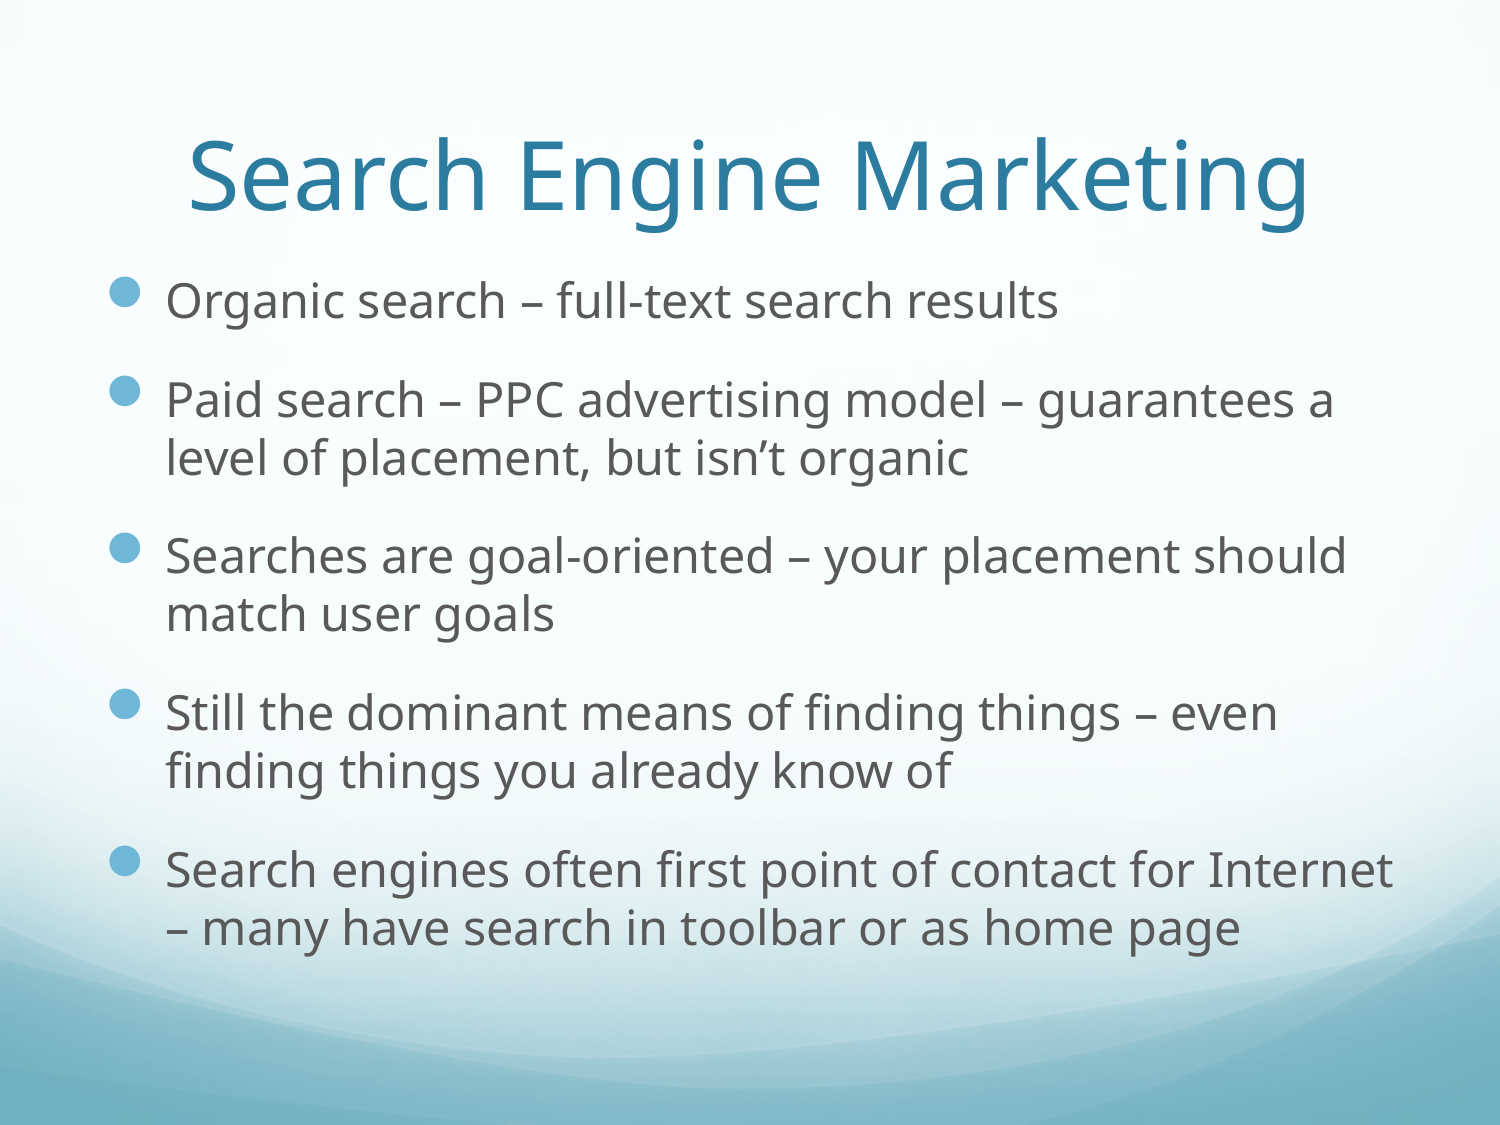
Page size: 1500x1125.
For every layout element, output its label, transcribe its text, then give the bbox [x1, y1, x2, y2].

list Organic search – full-text search results Paid search – PPC advertising model – guarantees a level of placement, but isn’t organic Searches are goal-oriented – your placement should match user goals Still the dominant means of finding things – even finding things you already know of Search engines often first point of contact for Internet – many have search in toolbar or as home page [90, 262, 1410, 975]
title Search Engine Marketing [90, 17, 1410, 237]
